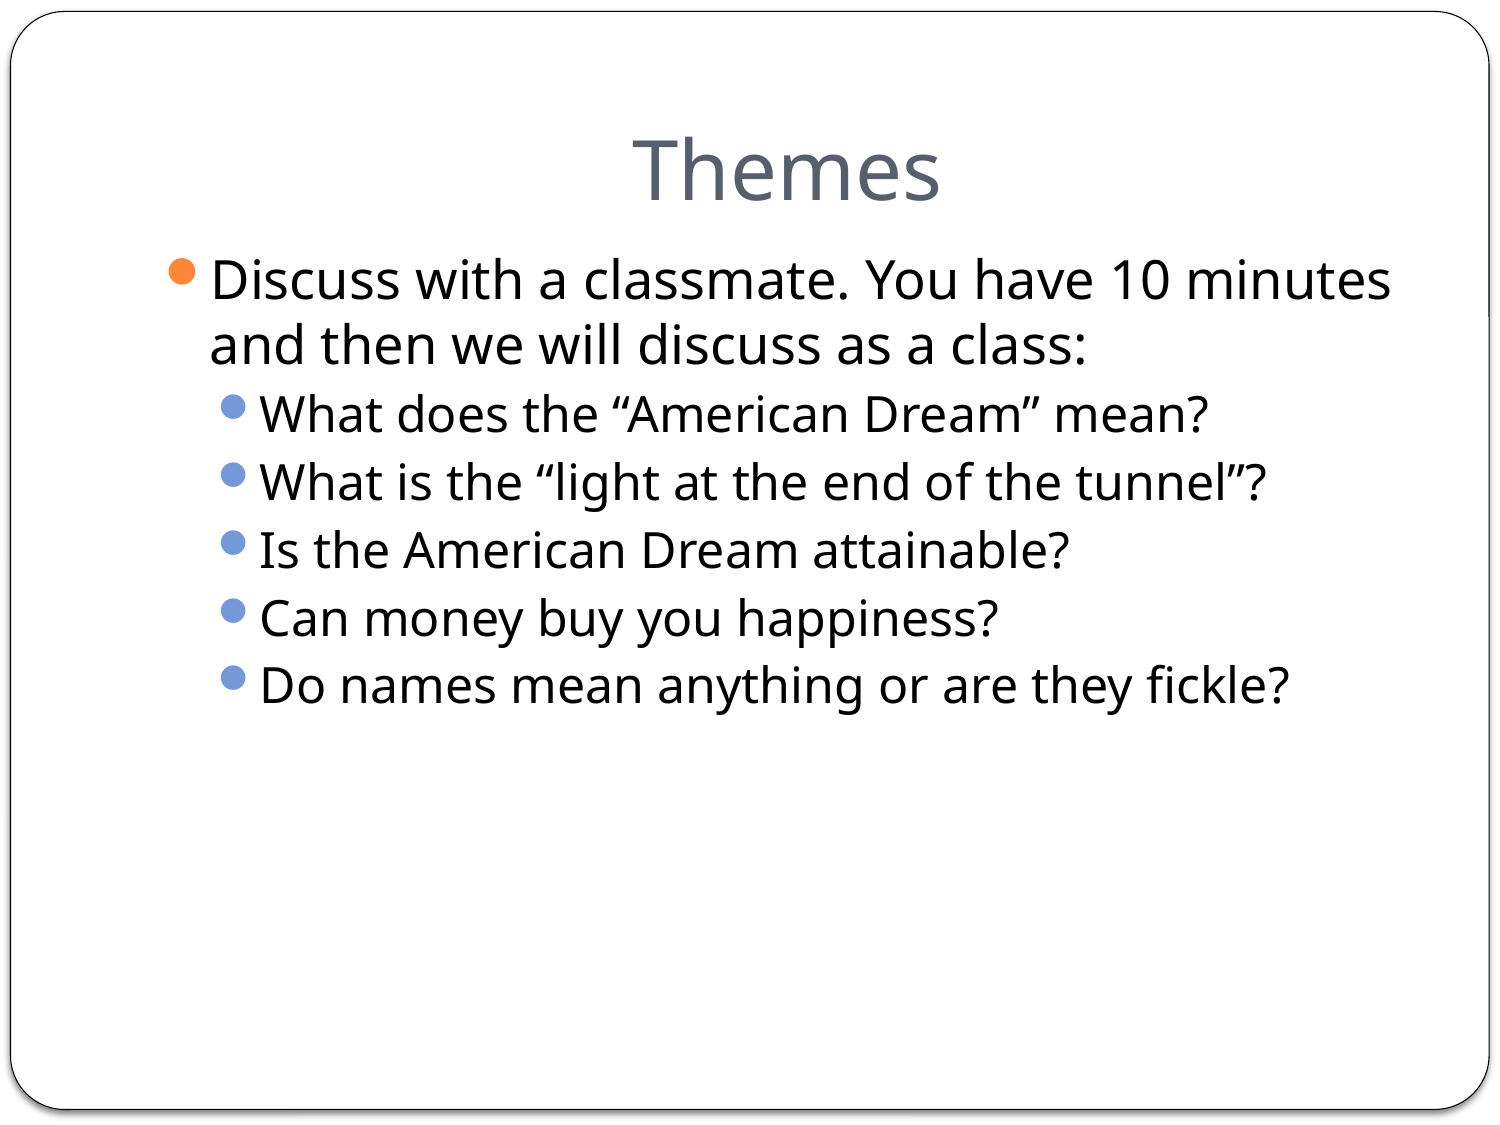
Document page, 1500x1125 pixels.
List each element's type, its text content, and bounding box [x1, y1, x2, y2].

title Themes [150, 45, 1425, 233]
list Discuss with a classmate. You have 10 minutes and then we will discuss as a class: What does the “American Dream” mean? What is the “light at the end of the tunnel”? Is the American Dream attainable? Can money buy you happiness? Do names mean anything or are they fickle? [150, 237, 1425, 988]
